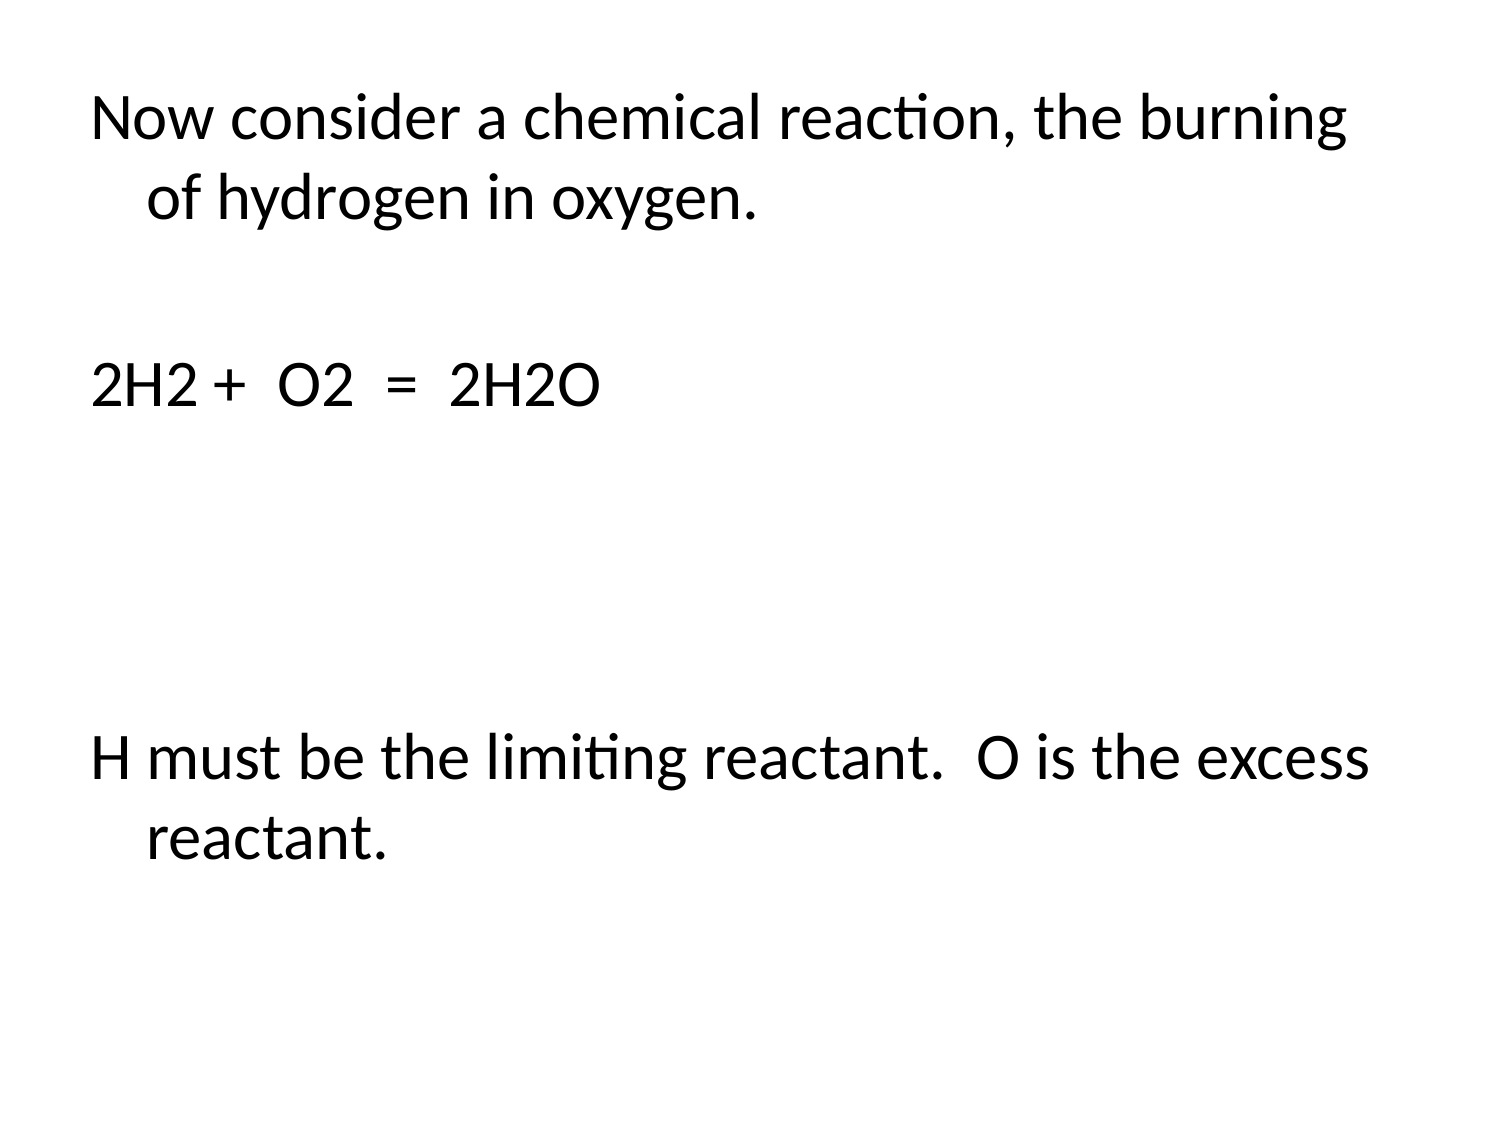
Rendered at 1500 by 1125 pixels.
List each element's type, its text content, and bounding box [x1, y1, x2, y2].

list Now consider a chemical reaction, the burning of hydrogen in oxygen. 2H2 + O2 = 2H2O H must be the limiting reactant. O is the excess reactant. [75, 65, 1425, 1005]
